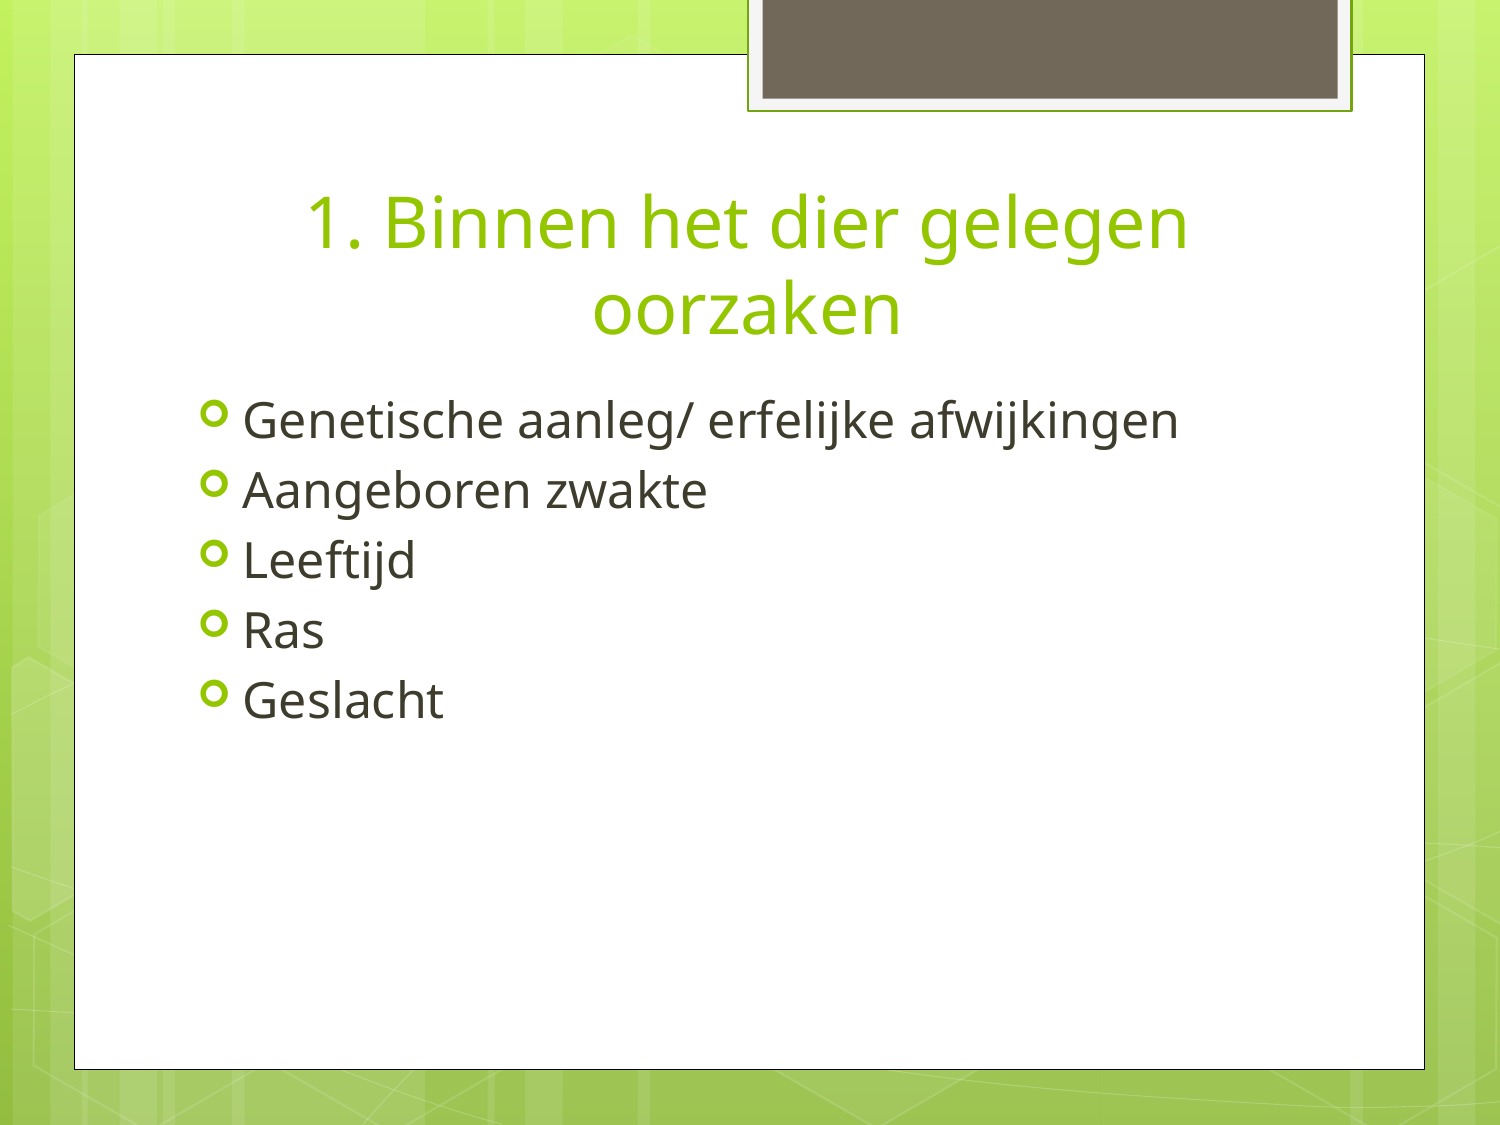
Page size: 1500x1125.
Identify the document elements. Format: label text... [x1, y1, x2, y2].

title 1. Binnen het dier gelegen oorzaken [171, 168, 1324, 357]
list Genetische aanleg/ erfelijke afwijkingen Aangeboren zwakte Leeftijd Ras Geslacht [171, 381, 1283, 957]
